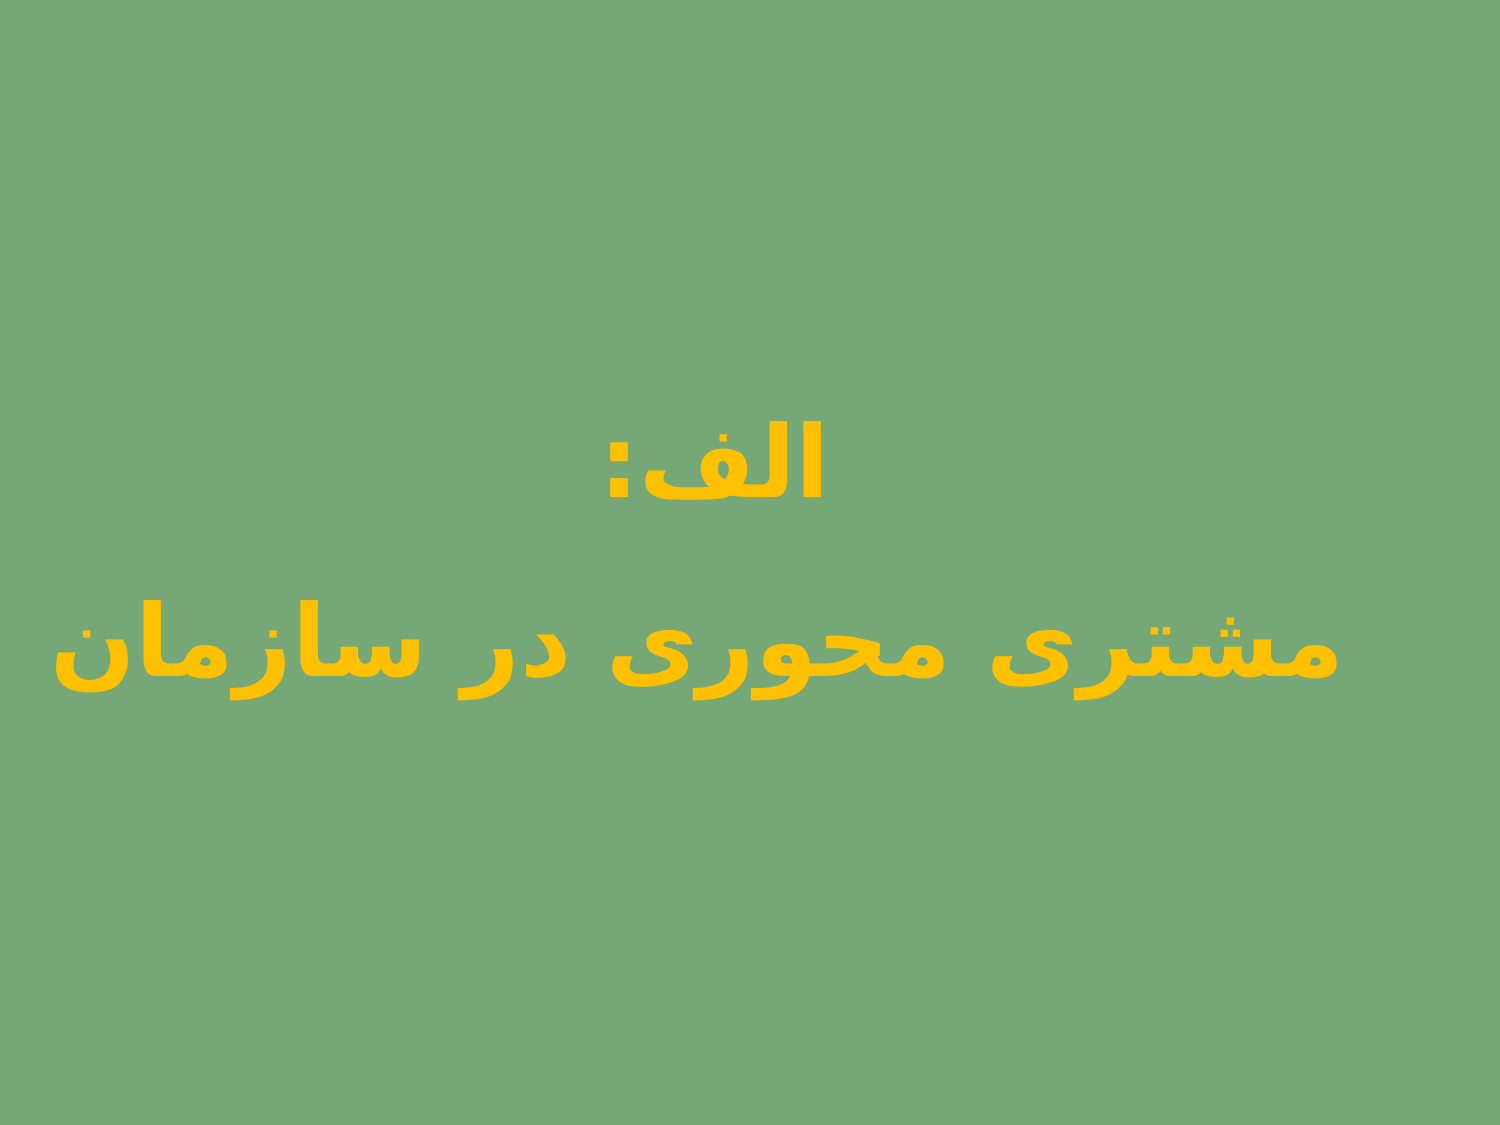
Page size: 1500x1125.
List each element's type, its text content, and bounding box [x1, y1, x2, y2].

title الف: مشتری محوری در سازمان [0, 326, 1436, 705]
